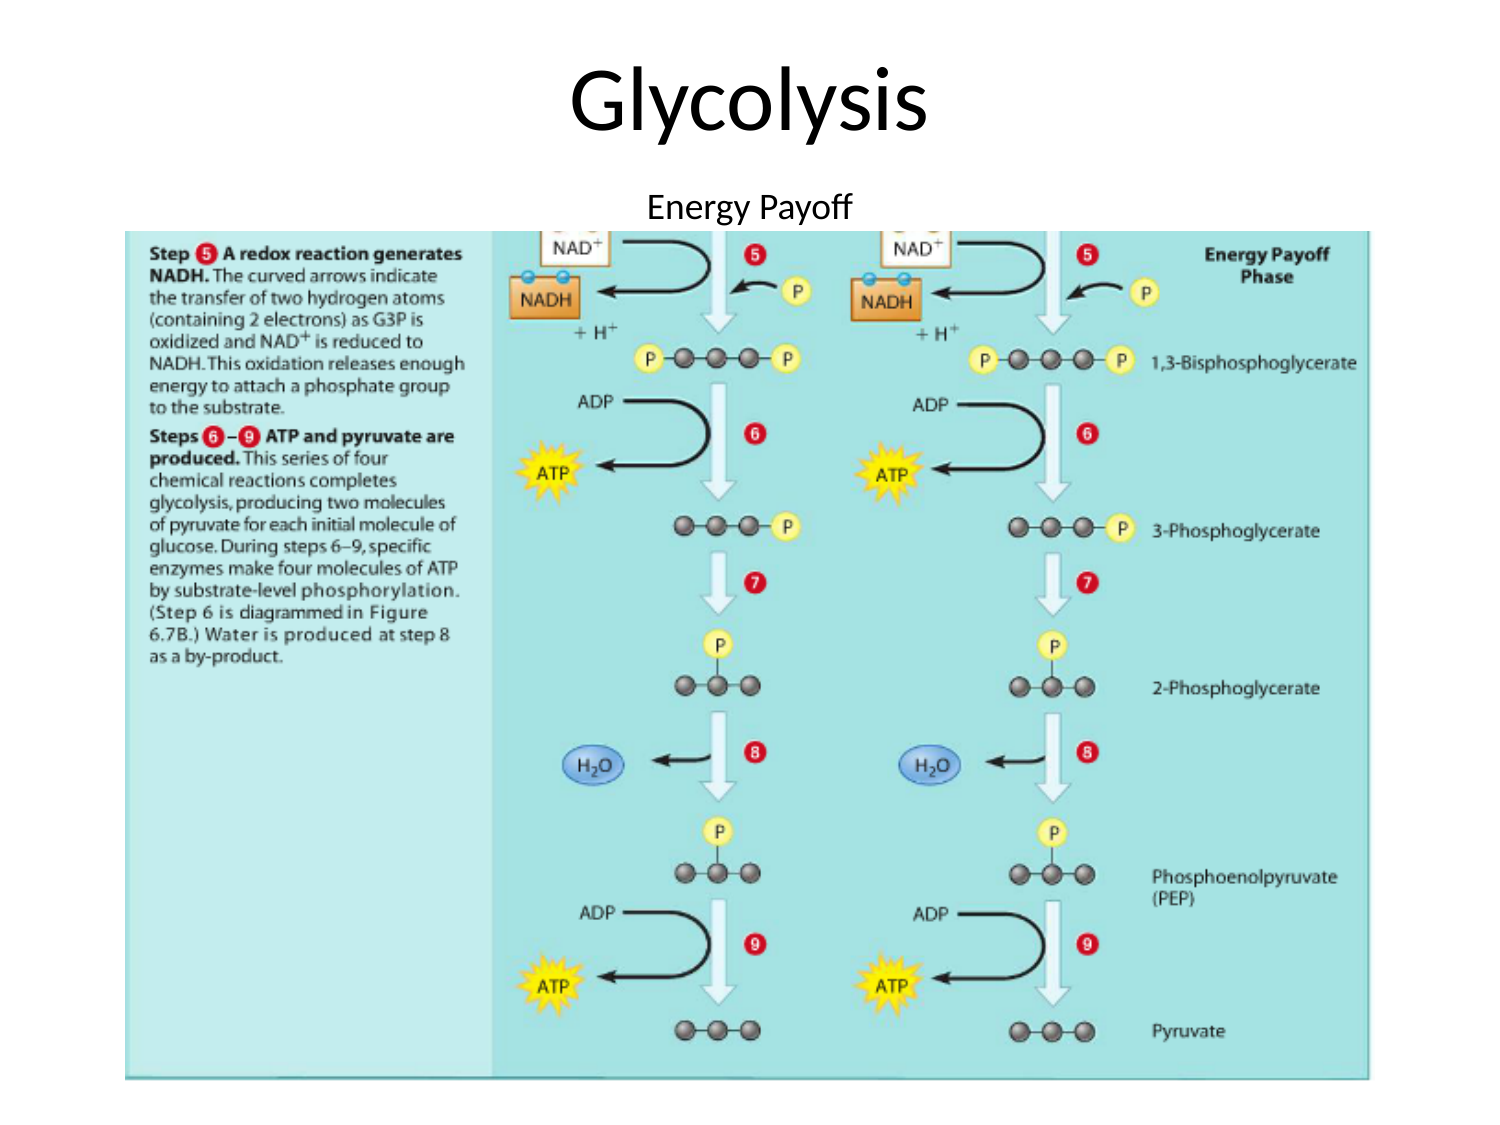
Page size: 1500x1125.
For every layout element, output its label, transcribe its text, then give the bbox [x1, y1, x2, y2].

title Glycolysis [75, 0, 1425, 188]
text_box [124, 174, 1376, 1081]
